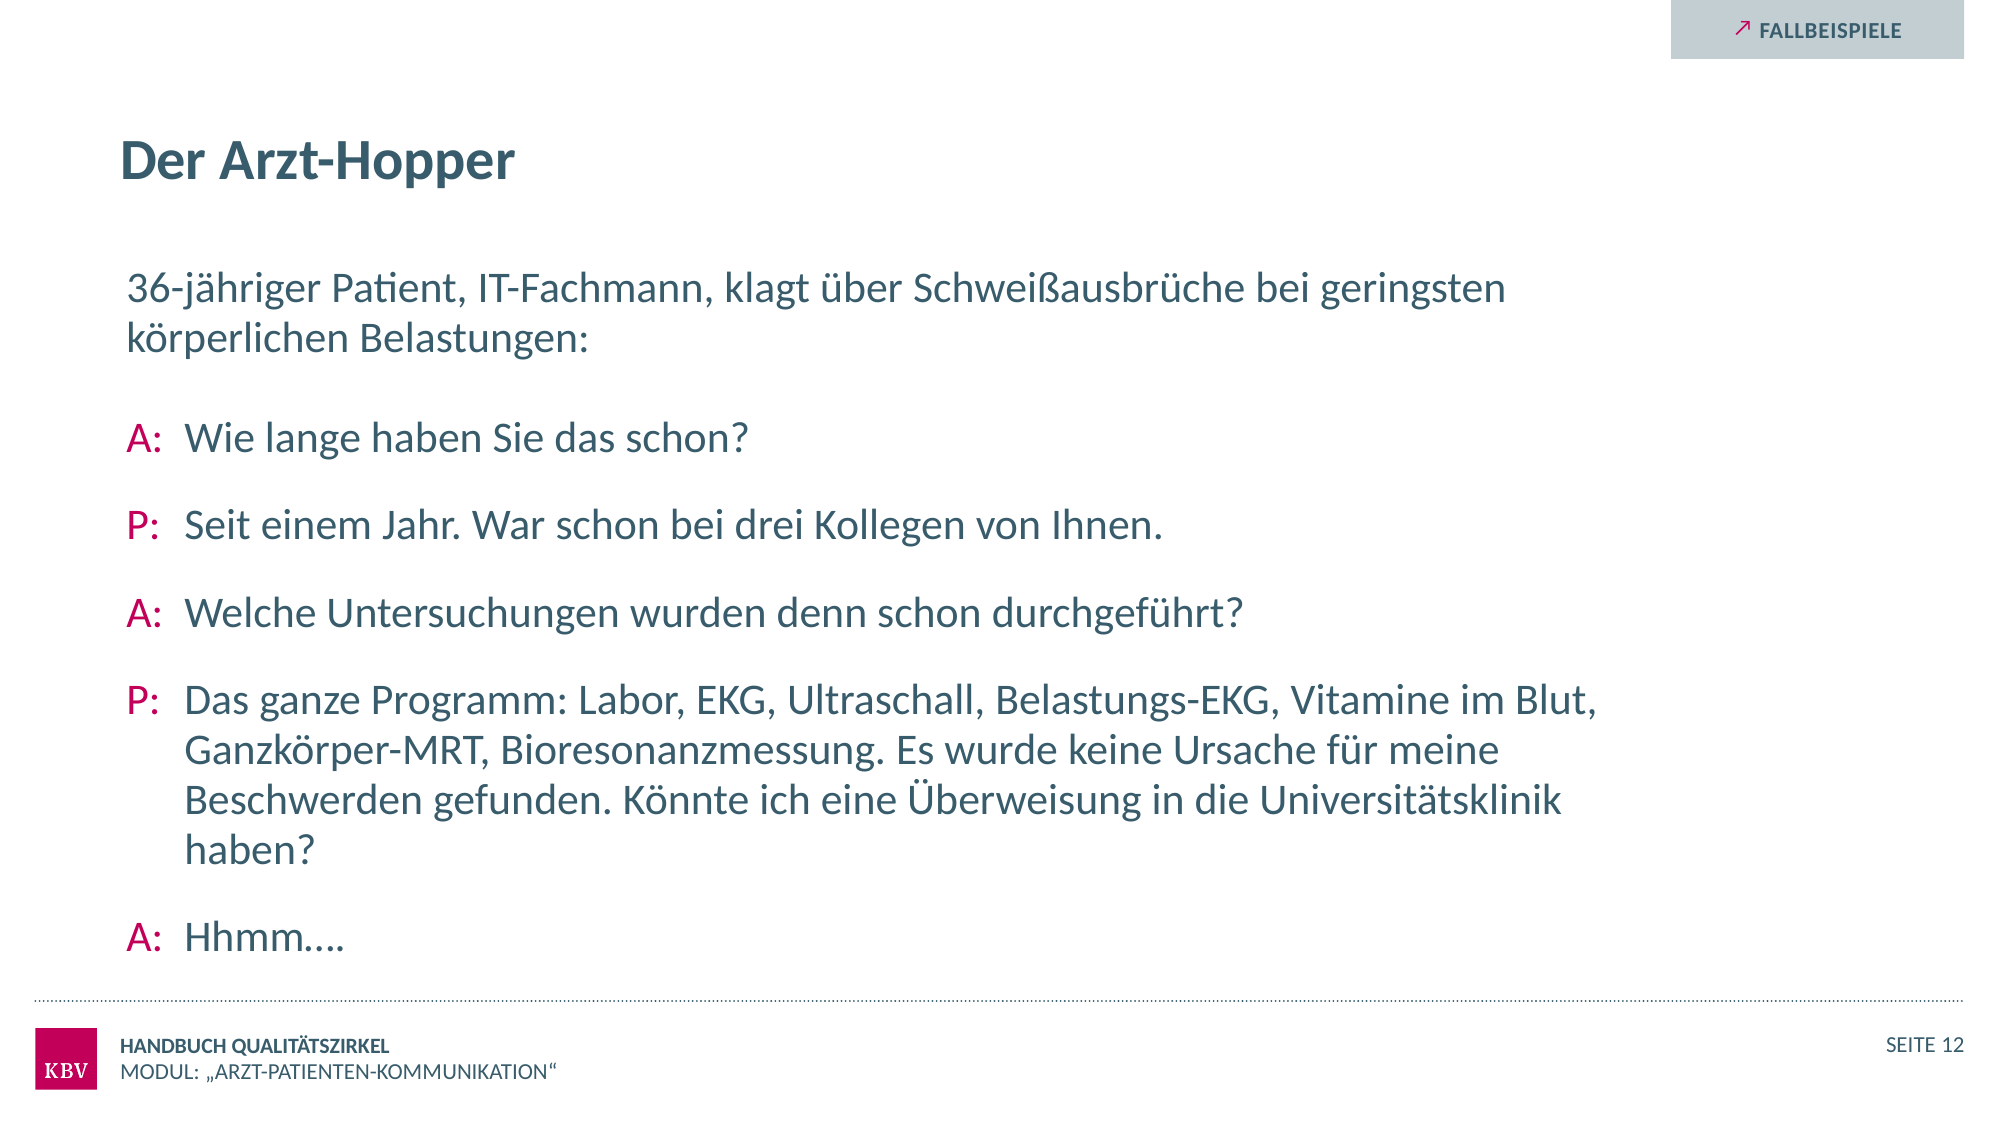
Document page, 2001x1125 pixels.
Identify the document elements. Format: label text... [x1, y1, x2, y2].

slide_number Seite 12 [1787, 1030, 1965, 1057]
footer Handbuch Qualitätszirkel [120, 1030, 1668, 1057]
text_box 36-jähriger Patient, IT-Fachmann, klagt über Schweißausbrüche bei geringsten körperlichen Belastungen: A: Wie lange haben Sie das schon? P: Seit einem Jahr. War schon bei drei Kollegen von Ihnen. A: Welche Untersuchungen wurden denn schon durchgeführt? P: Das ganze Programm: Labor, EKG, Ultraschall, Belastungs-EKG, Vitamine im Blut, Ganzkörper-MRT, Bioresonanzmessung. Es wurde keine Ursache für meine Beschwerden gefunden. Könnte ich eine Überweisung in die Universitätsklinik haben? A: Hhmm…. [111, 255, 1718, 1005]
slide_number Modul: „Arzt-Patienten-Kommunikation“ [120, 1057, 1668, 1084]
title Der Arzt-Hopper [120, 129, 1880, 201]
